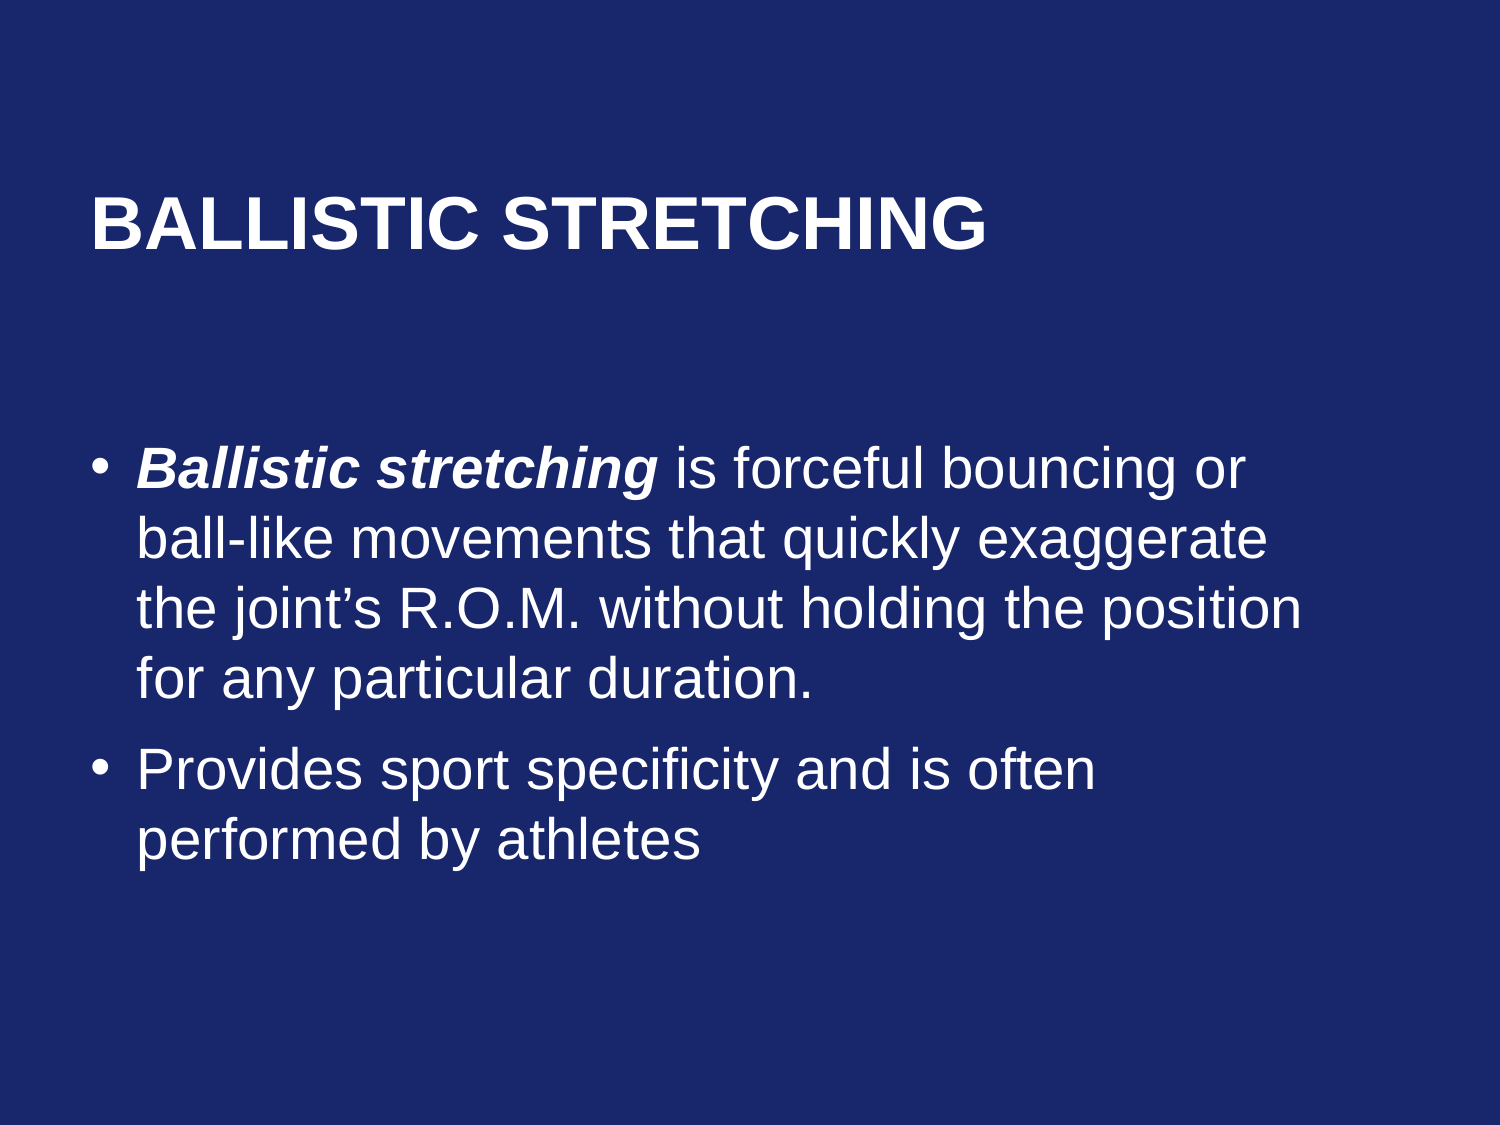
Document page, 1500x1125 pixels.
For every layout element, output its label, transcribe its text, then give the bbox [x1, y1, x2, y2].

list Ballistic stretching is forceful bouncing or ball-like movements that quickly exaggerate the joint’s R.O.M. without holding the position for any particular duration. Provides sport specificity and is often performed by athletes [75, 351, 1350, 950]
title Ballistic Stretching [75, 99, 1350, 339]
